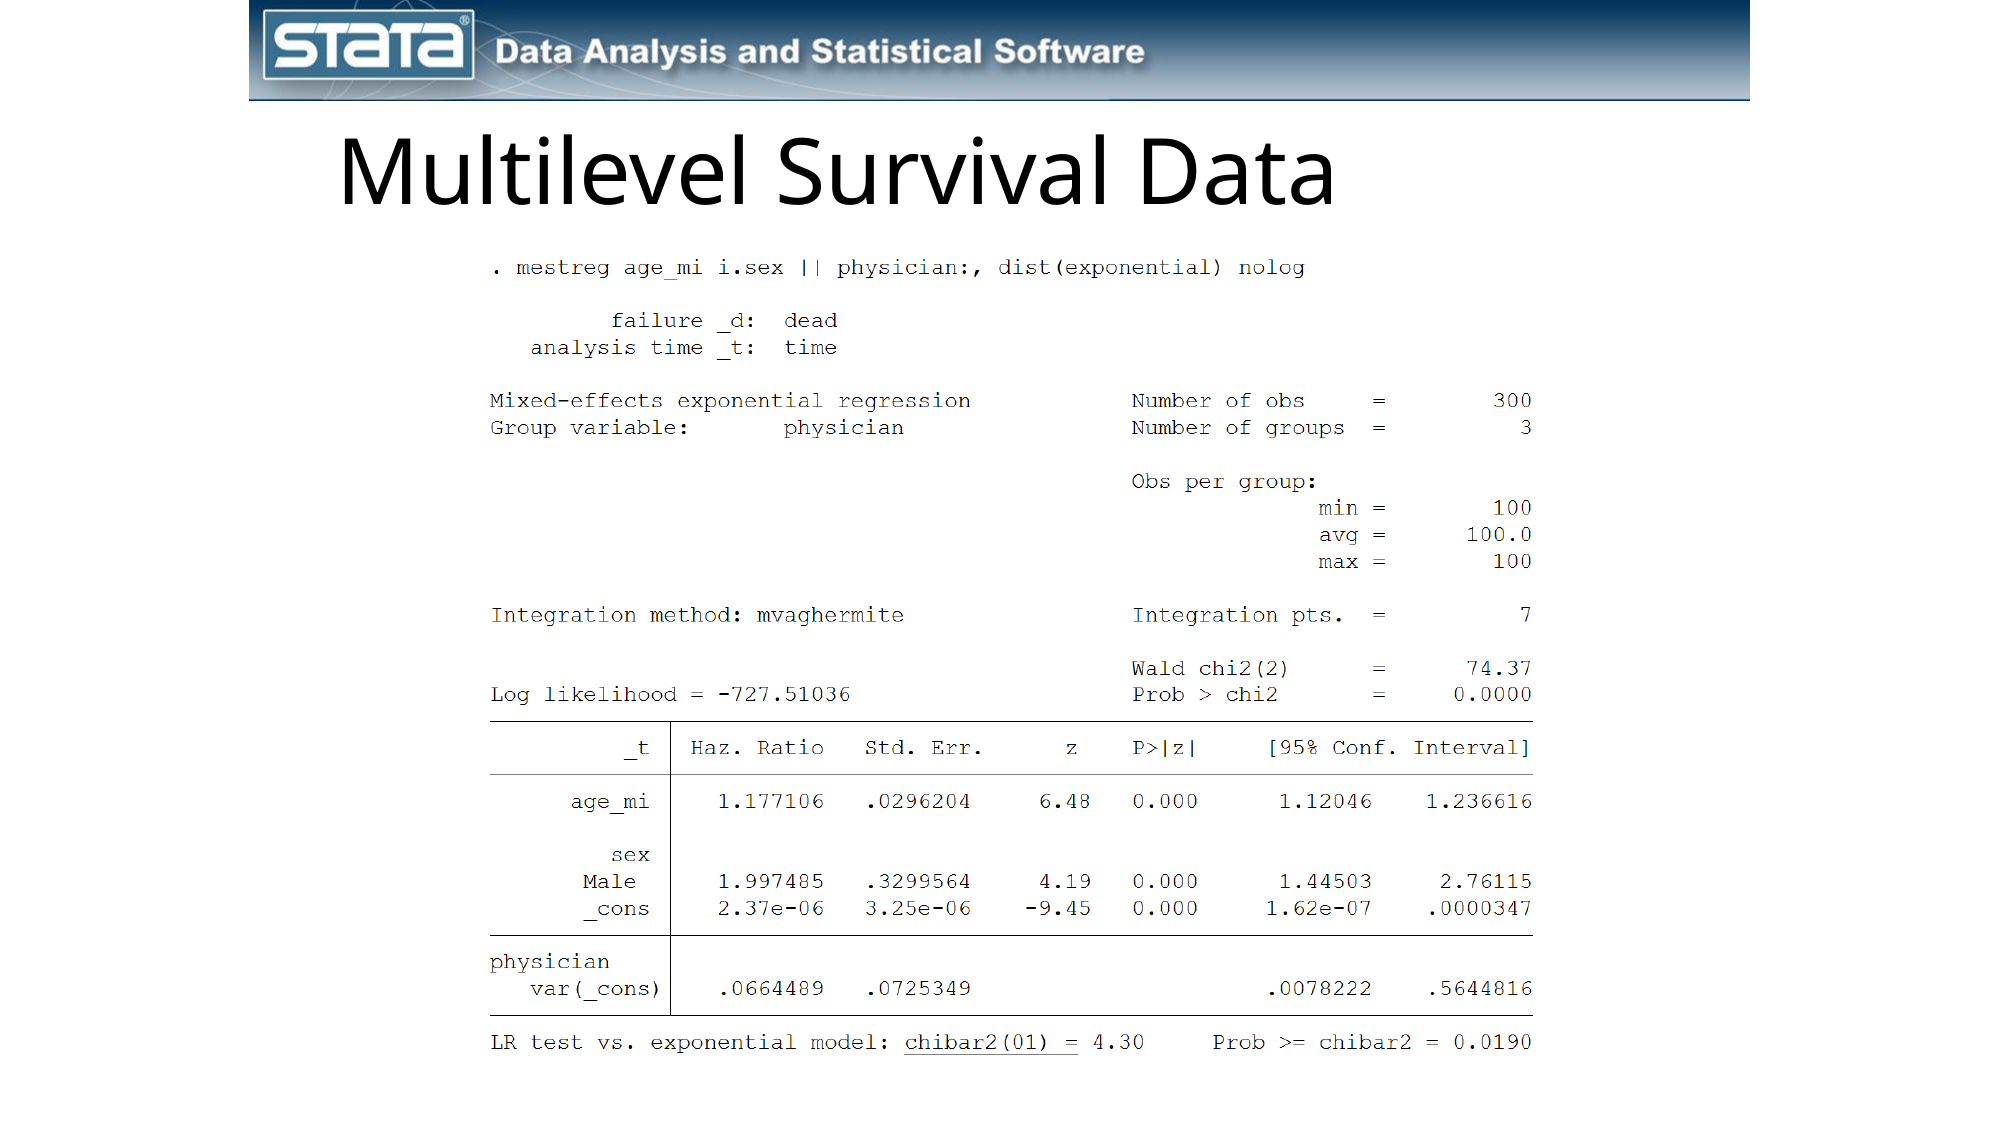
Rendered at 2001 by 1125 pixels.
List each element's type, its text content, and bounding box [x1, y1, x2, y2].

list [487, 254, 1564, 1080]
picture [249, 0, 1750, 101]
title Multilevel Survival Data [321, 101, 1671, 250]
